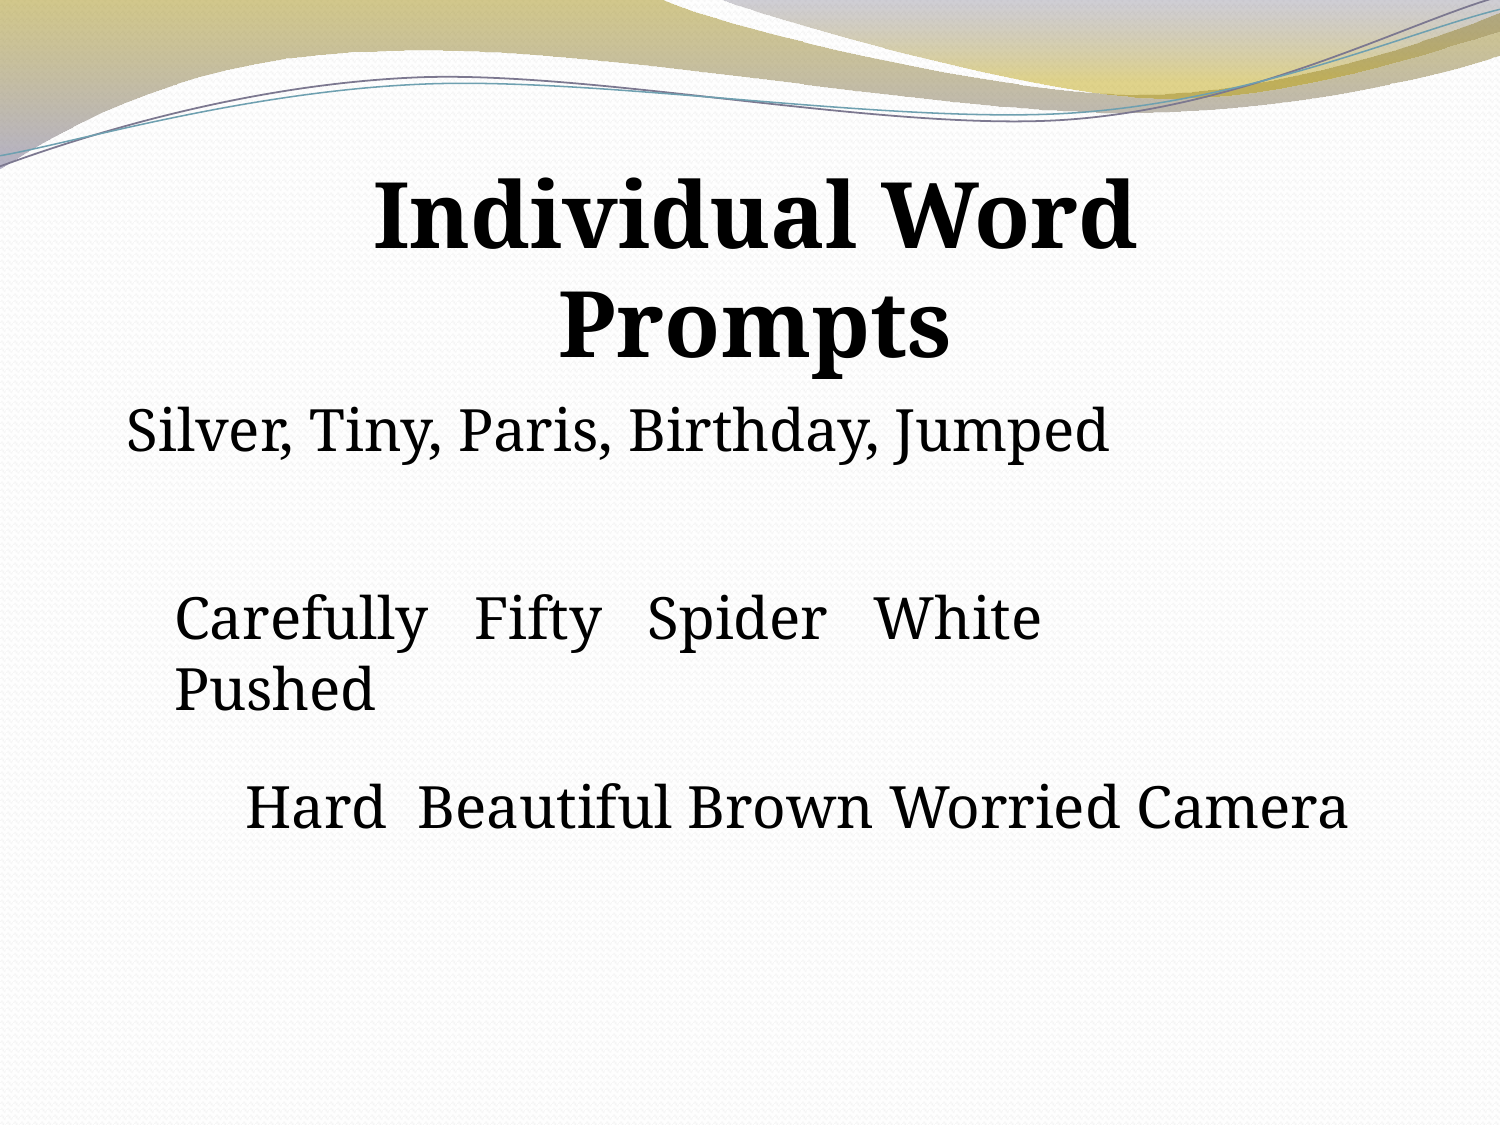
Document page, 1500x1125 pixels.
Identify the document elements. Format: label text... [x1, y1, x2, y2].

text_box Hard Beautiful Brown Worried Camera [230, 763, 1376, 848]
text_box Carefully Fifty Spider White Pushed [159, 574, 1306, 729]
text_box Silver, Tiny, Paris, Birthday, Jumped [112, 385, 1176, 471]
text_box Individual Word Prompts [159, 148, 1353, 384]
